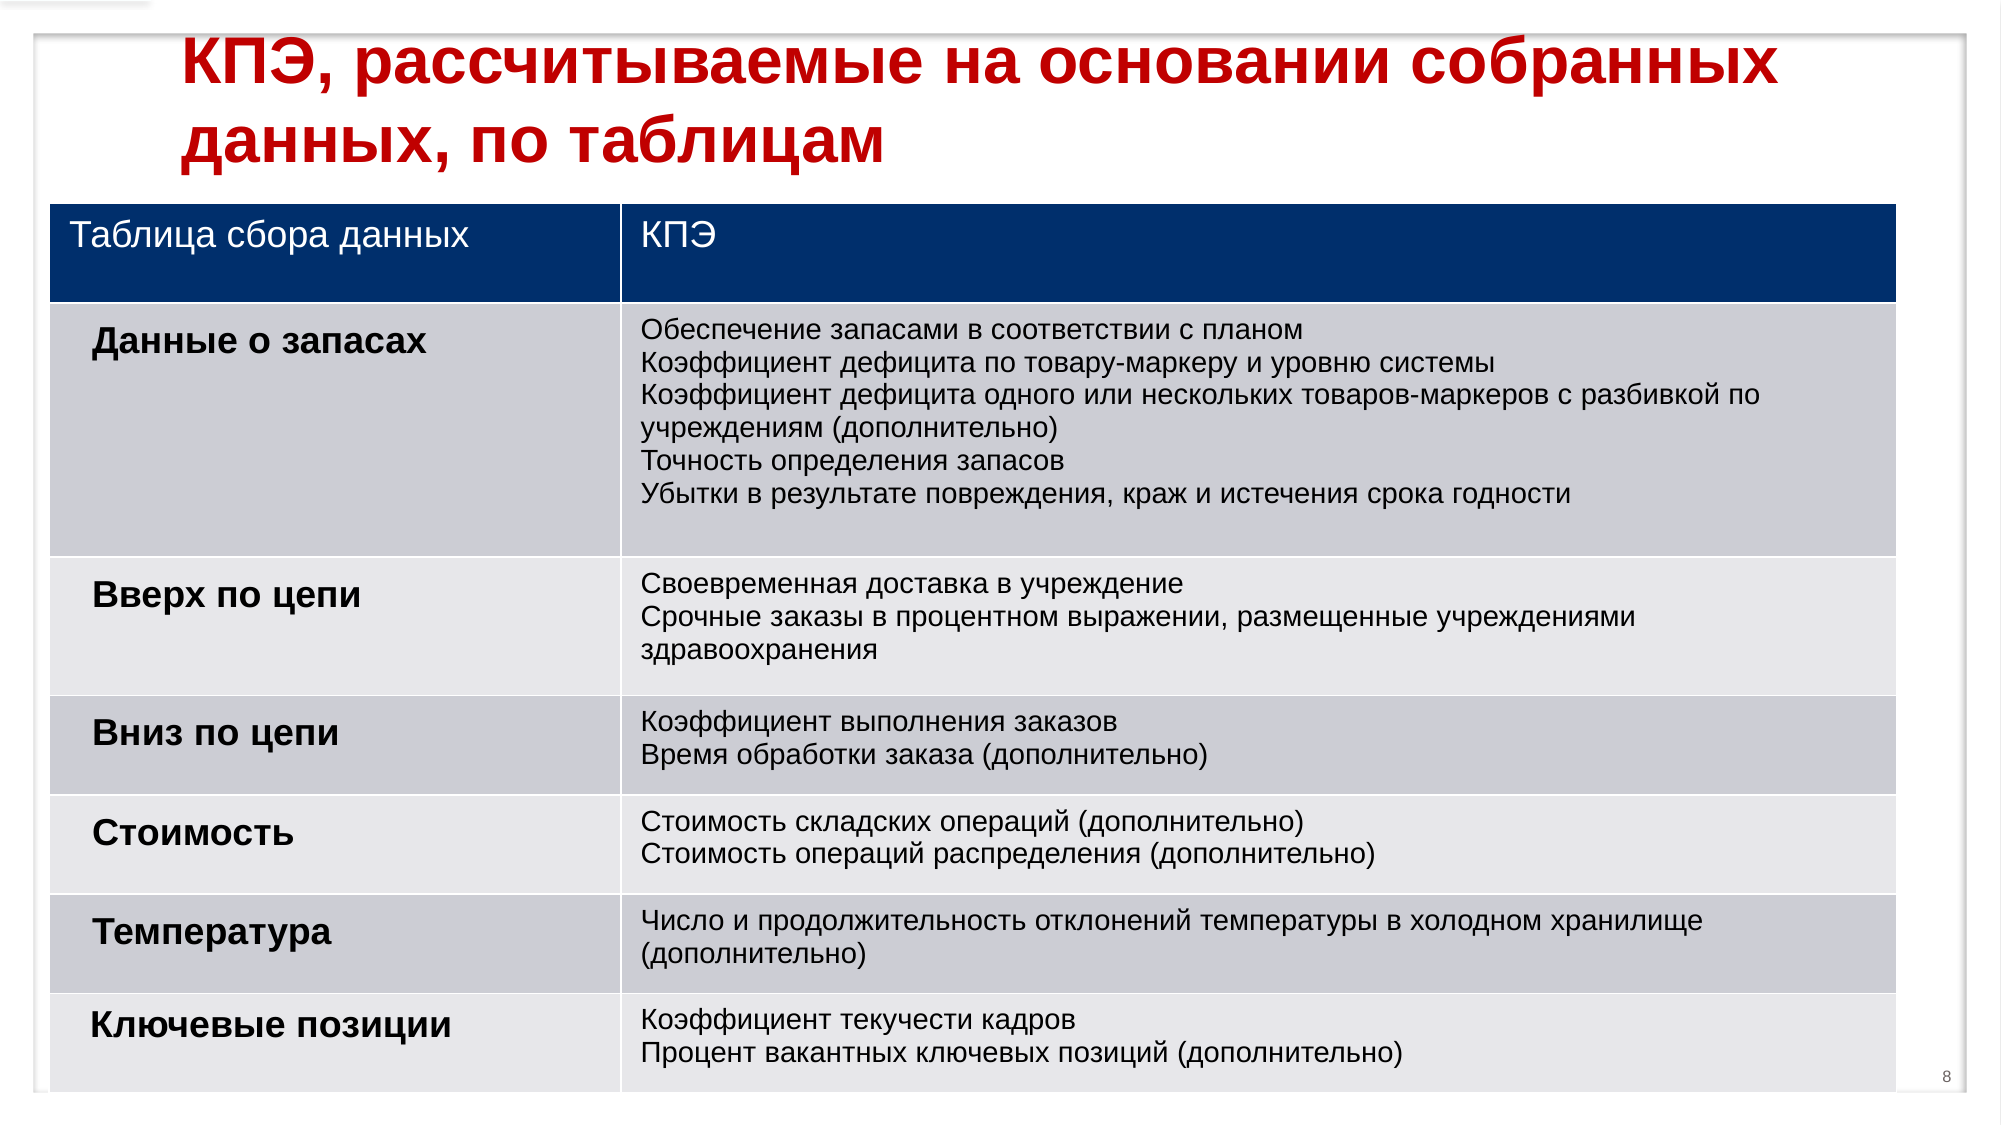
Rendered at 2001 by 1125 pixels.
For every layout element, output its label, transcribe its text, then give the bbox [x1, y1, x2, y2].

table_header Таблица сбора данных [50, 204, 620, 302]
title КПЭ, рассчитываемые на основании собранных данных, по таблицам [166, 31, 1867, 184]
table_cell Ключевые позиции [50, 994, 620, 1092]
table_cell Данные о запасах [50, 304, 620, 556]
table_cell Своевременная доставка в учреждение Срочные заказы в процентном выражении, размещенные учреждениями здравоохранения [622, 558, 1896, 695]
table_header КПЭ [622, 204, 1896, 302]
table_cell Вверх по цепи [50, 558, 620, 695]
table_cell Коэффициент выполнения заказов Время обработки заказа (дополнительно) [622, 696, 1896, 794]
table_cell Обеспечение запасами в соответствии с планом Коэффициент дефицита по товару-маркеру и уровню системы Коэффициент дефицита одного или нескольких товаров-маркеров с разбивкой по учреждениям (дополнительно) Точность определения запасов Убытки в результате повреждения, краж и истечения срока годности [622, 304, 1896, 556]
slide_number 8 [1897, 1058, 1967, 1094]
table_cell Число и продолжительность отклонений температуры в холодном хранилище (дополнительно) [622, 895, 1896, 993]
table_cell Температура [50, 895, 620, 993]
table_cell Вниз по цепи [50, 696, 620, 794]
table_cell Стоимость [50, 796, 620, 893]
table_cell Стоимость складских операций (дополнительно) Стоимость операций распределения (дополнительно) [622, 796, 1896, 893]
table_cell Коэффициент текучести кадров Процент вакантных ключевых позиций (дополнительно) [622, 994, 1896, 1092]
